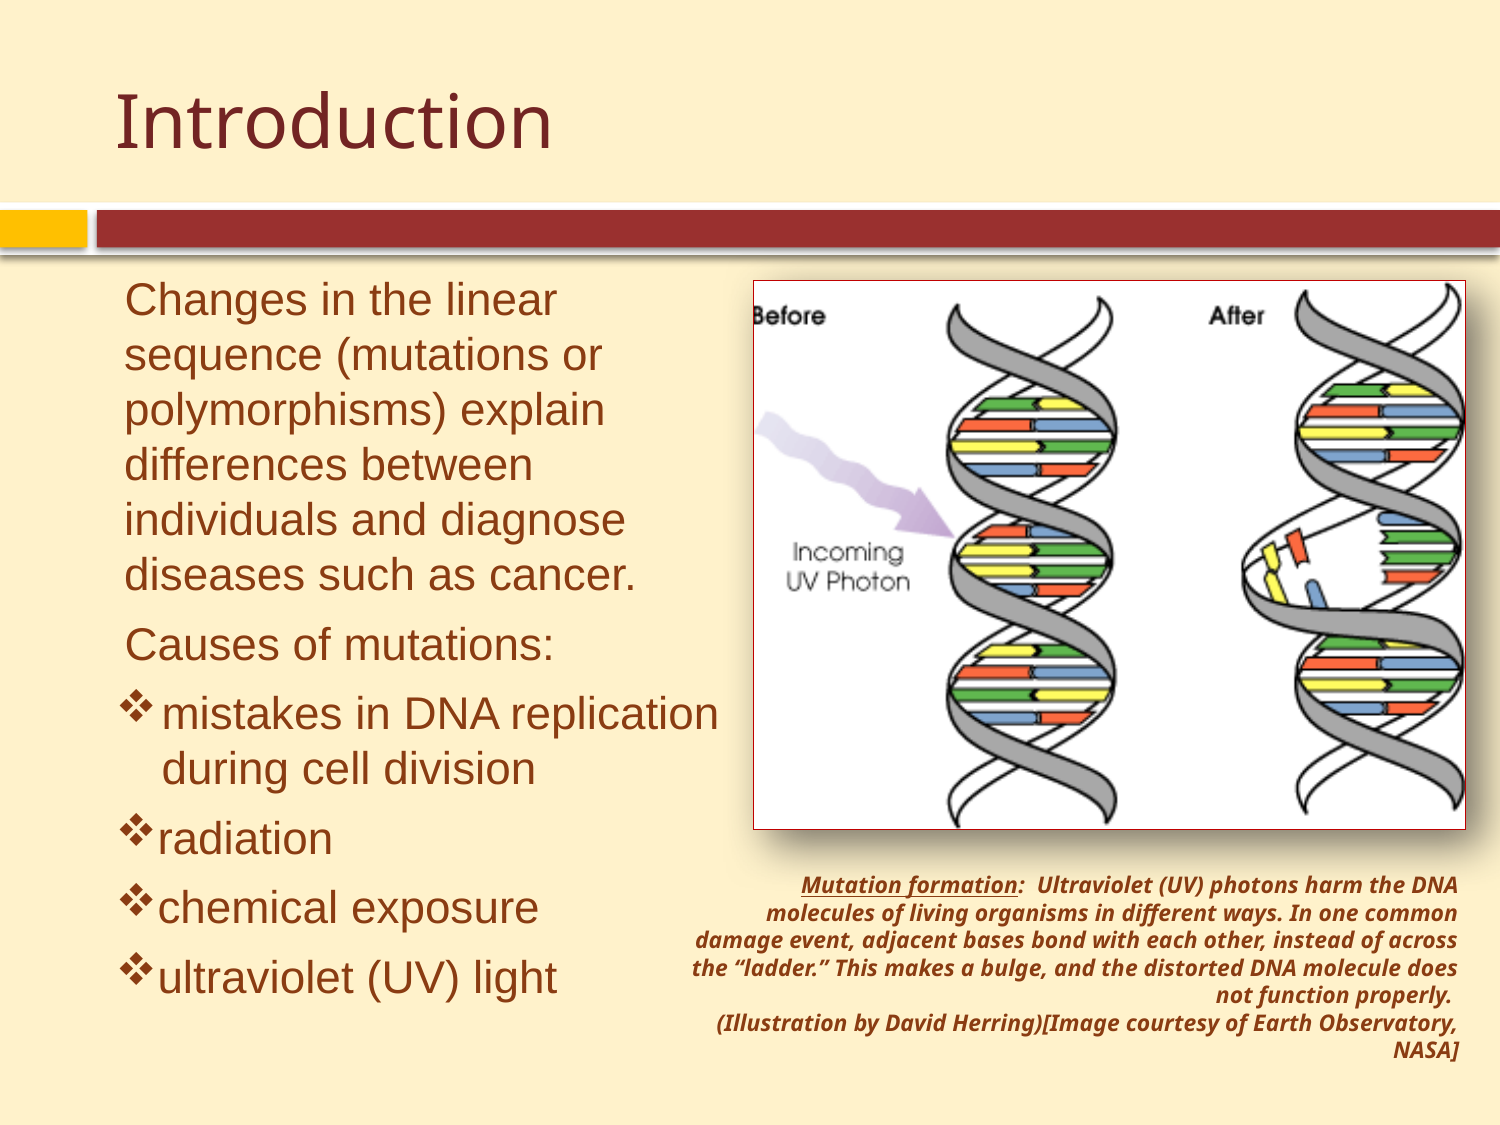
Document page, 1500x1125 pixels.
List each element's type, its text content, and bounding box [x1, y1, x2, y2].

list Changes in the linear sequence (mutations or polymorphisms) explain differences between individuals and diagnose diseases such as cancer. Causes of mutations: mistakes in DNA replication during cell division radiation chemical exposure ultraviolet (UV) light [100, 262, 755, 1080]
picture [753, 279, 1467, 830]
text_box Mutation formation: Ultraviolet (UV) photons harm the DNA molecules of living organisms in different ways. In one common damage event, adjacent bases bond with each other, instead of across the “ladder.” This makes a bulge, and the distorted DNA molecule does not function properly. (Illustration by David Herring)[Image courtesy of Earth Observatory, NASA] [672, 863, 1474, 1071]
title Introduction [100, 37, 1438, 200]
